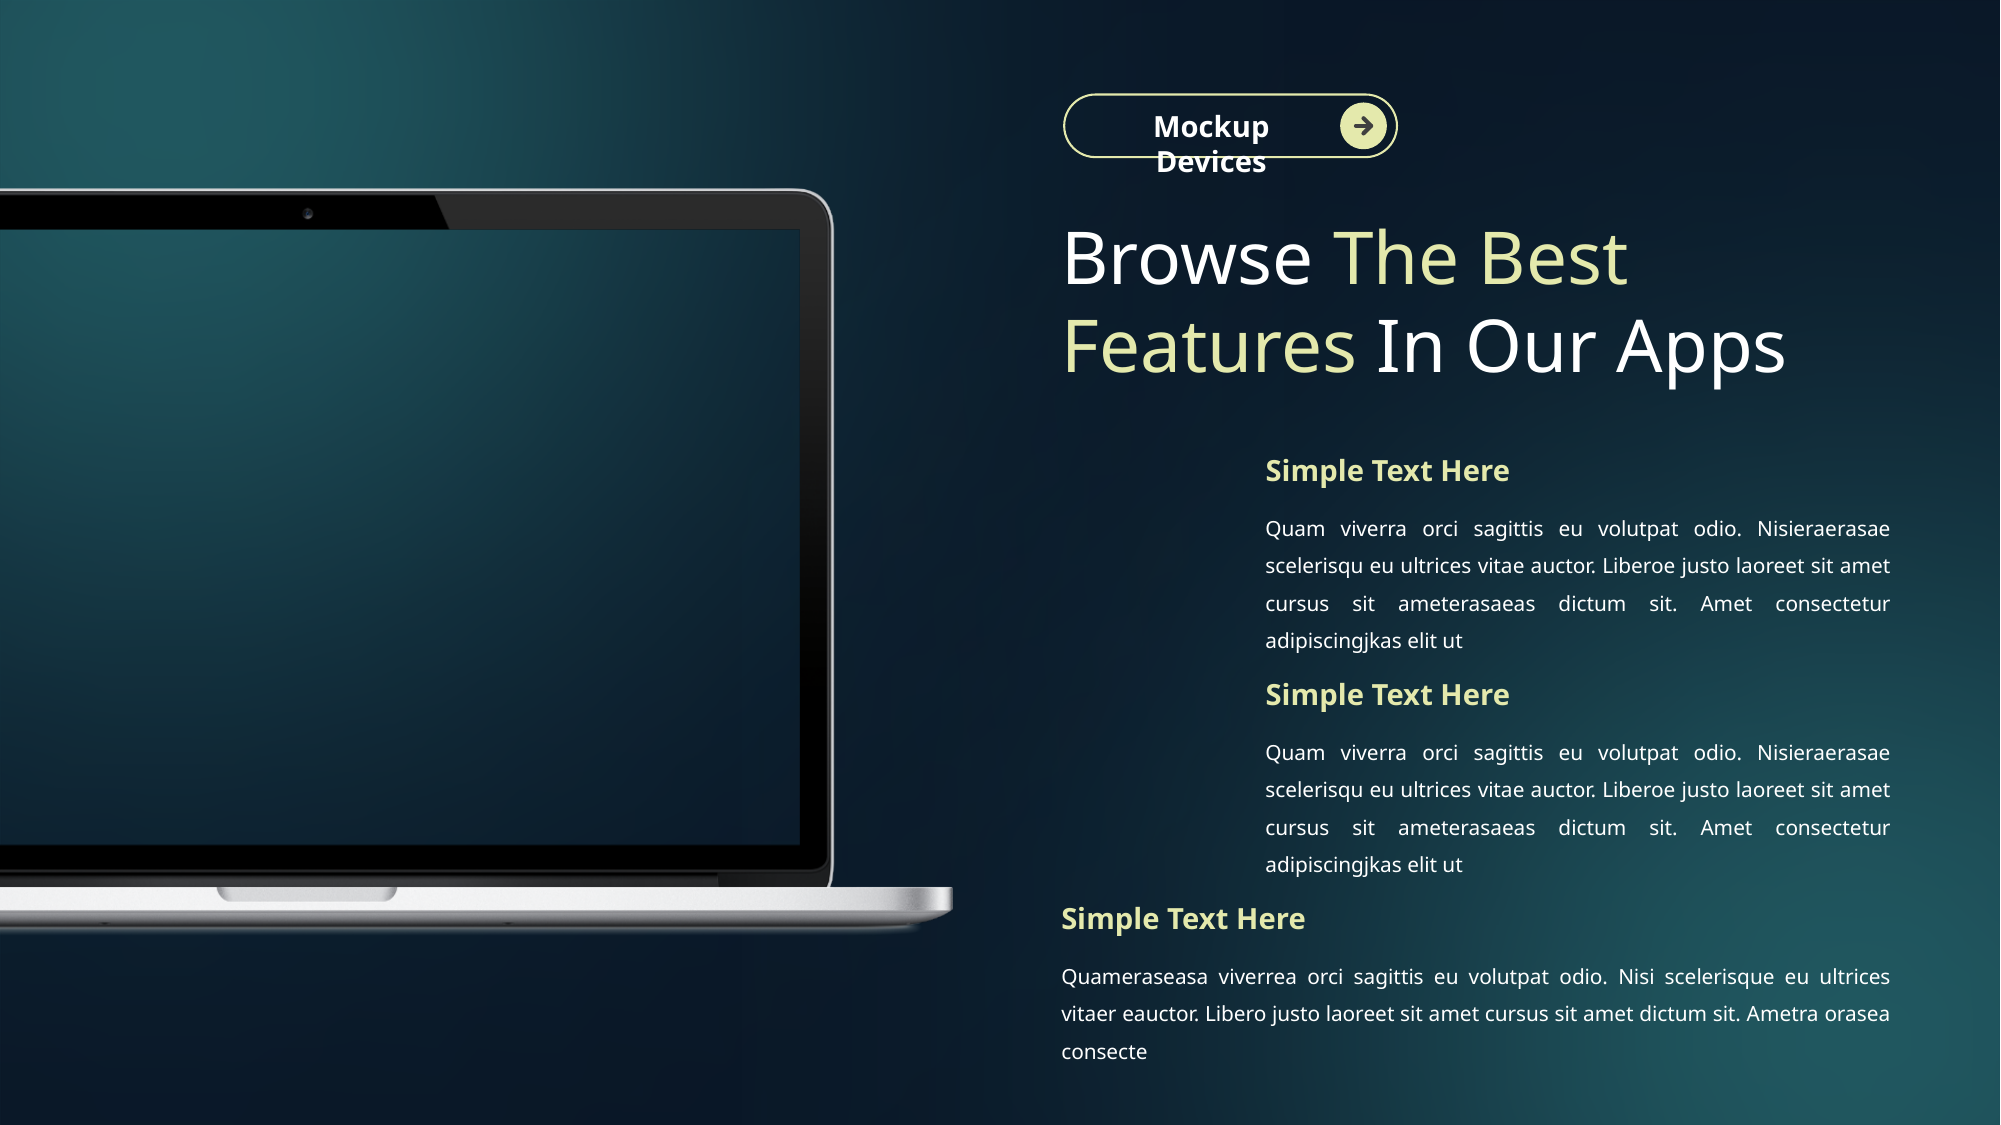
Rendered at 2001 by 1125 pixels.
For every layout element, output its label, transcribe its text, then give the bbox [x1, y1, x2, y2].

text_box Quam viverra orci sagittis eu volutpat odio. Nisieraerasae scelerisqu eu ultrices vitae auctor. Liberoe justo laoreet sit amet cursus sit ameterasaeas dictum sit. Amet consectetur adipiscingjkas elit ut [1250, 719, 1906, 885]
text_box Simple Text Here [1046, 893, 1347, 943]
text_box Quameraseasa viverrea orci sagittis eu volutpat odio. Nisi scelerisque eu ultrices vitaer eauctor. Libero justo laoreet sit amet cursus sit amet dictum sit. Ametra orasea consecte [1046, 943, 1906, 1071]
picture [0, 0, 2000, 1125]
text_box Quam viverra orci sagittis eu volutpat odio. Nisieraerasae scelerisqu eu ultrices vitae auctor. Liberoe justo laoreet sit amet cursus sit ameterasaeas dictum sit. Amet consectetur adipiscingjkas elit ut [1250, 495, 1906, 661]
text_box Browse The Best Features In Our Apps [1046, 204, 1906, 395]
text_box Simple Text Here [1250, 669, 1551, 719]
text_box [1063, 93, 1399, 159]
text_box Simple Text Here [1250, 445, 1551, 495]
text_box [1340, 102, 1387, 150]
text_box Mockup Devices [1082, 100, 1341, 186]
